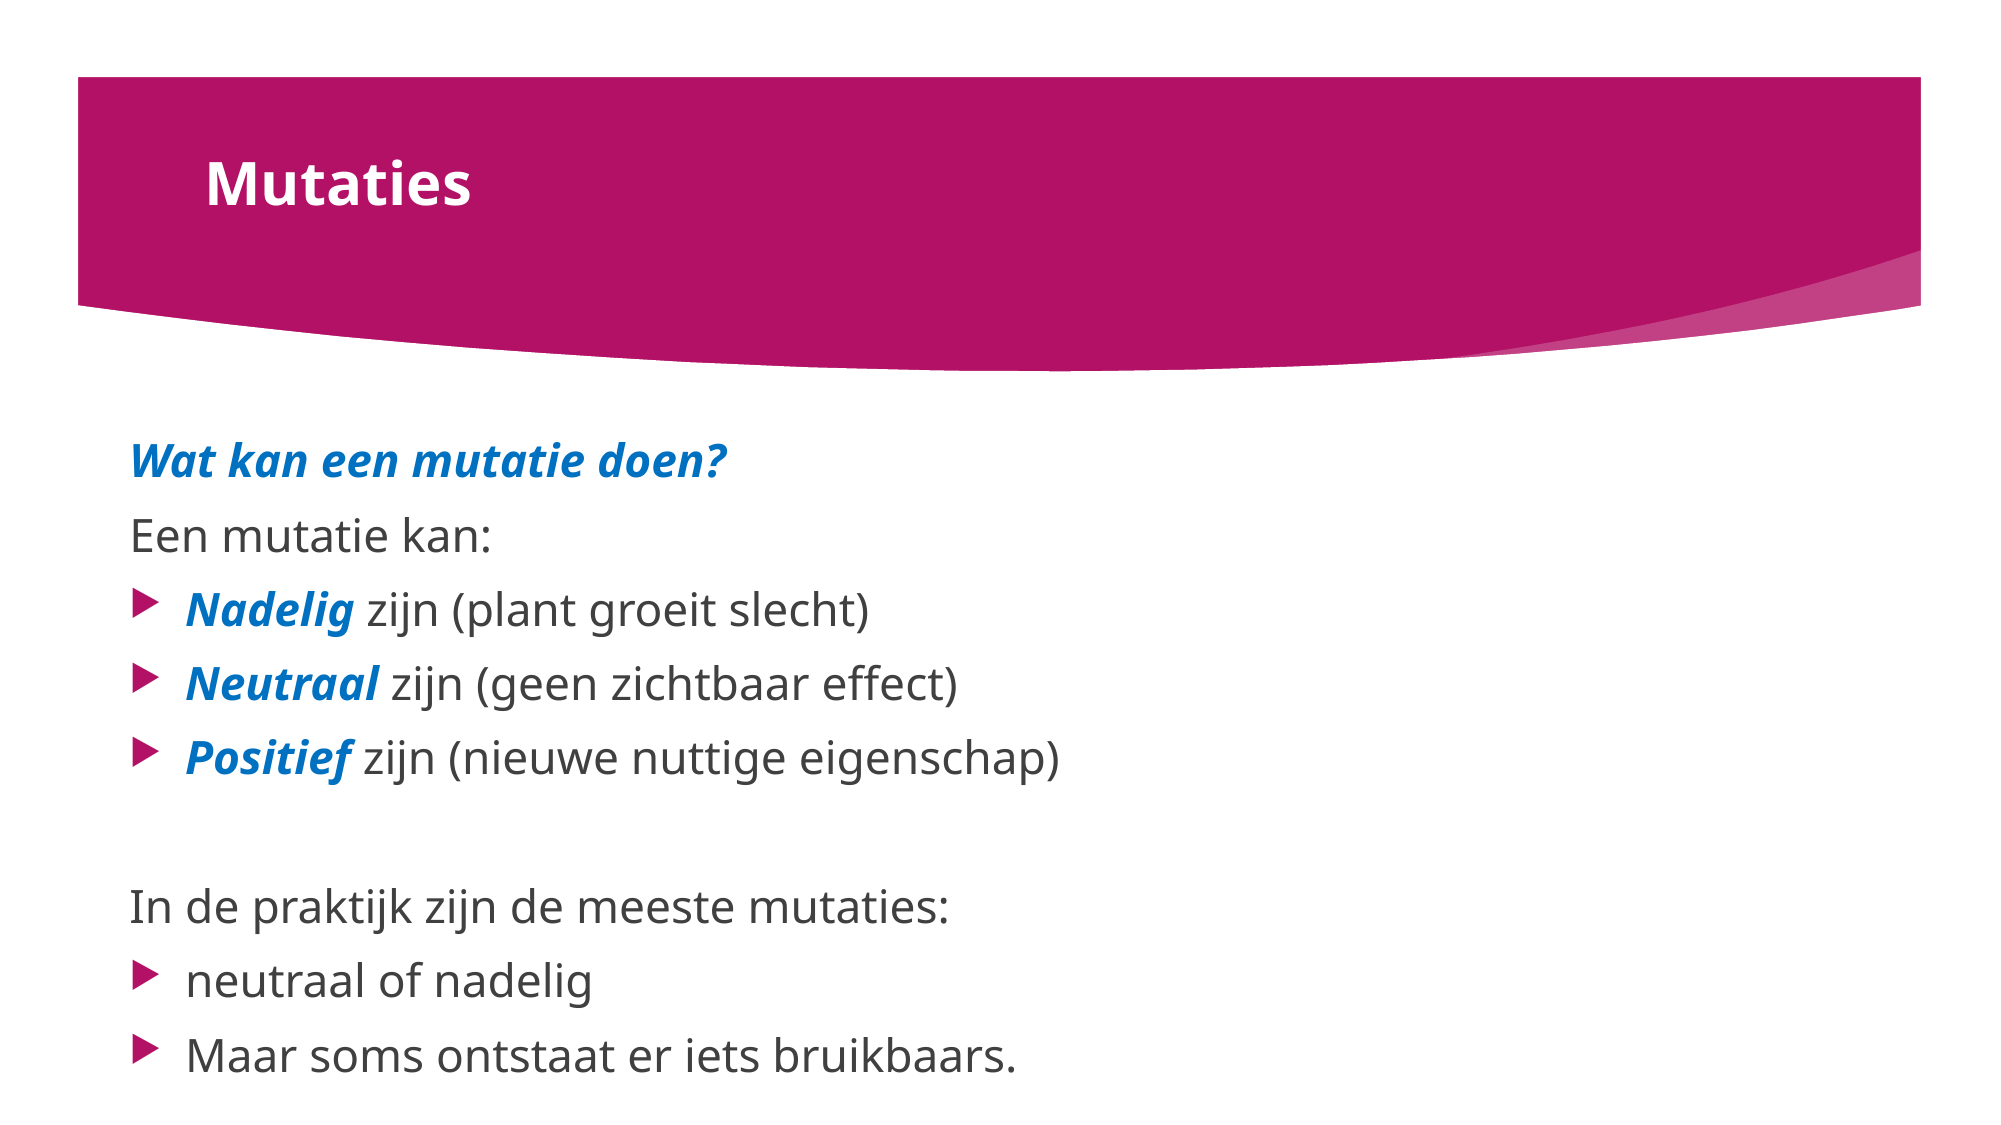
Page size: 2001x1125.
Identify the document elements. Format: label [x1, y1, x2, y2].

text_box [0, 0, 2000, 1125]
